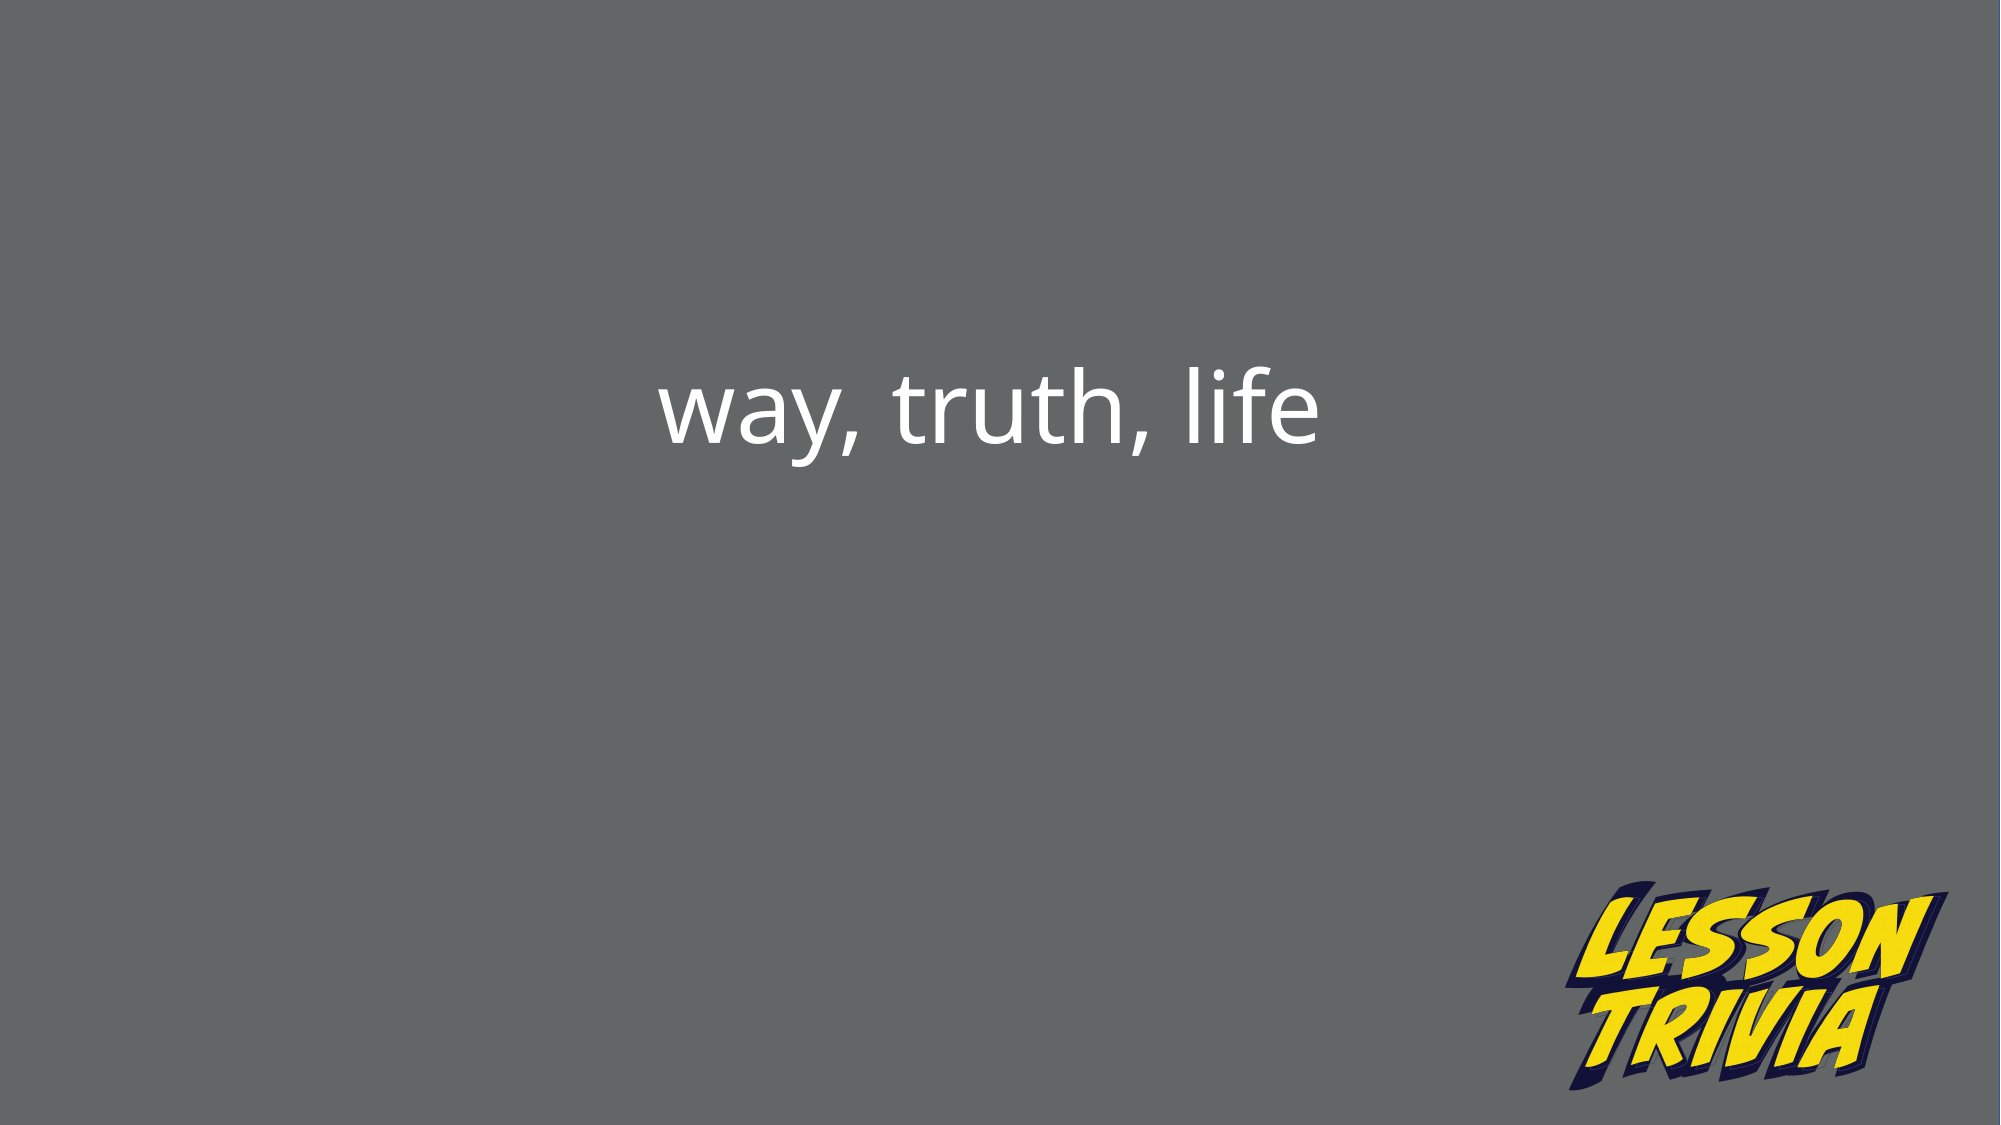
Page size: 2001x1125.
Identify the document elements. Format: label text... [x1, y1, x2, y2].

list way, truth, life [339, 349, 1643, 518]
text_box [0, 0, 2000, 1125]
picture [1489, 854, 1984, 1125]
